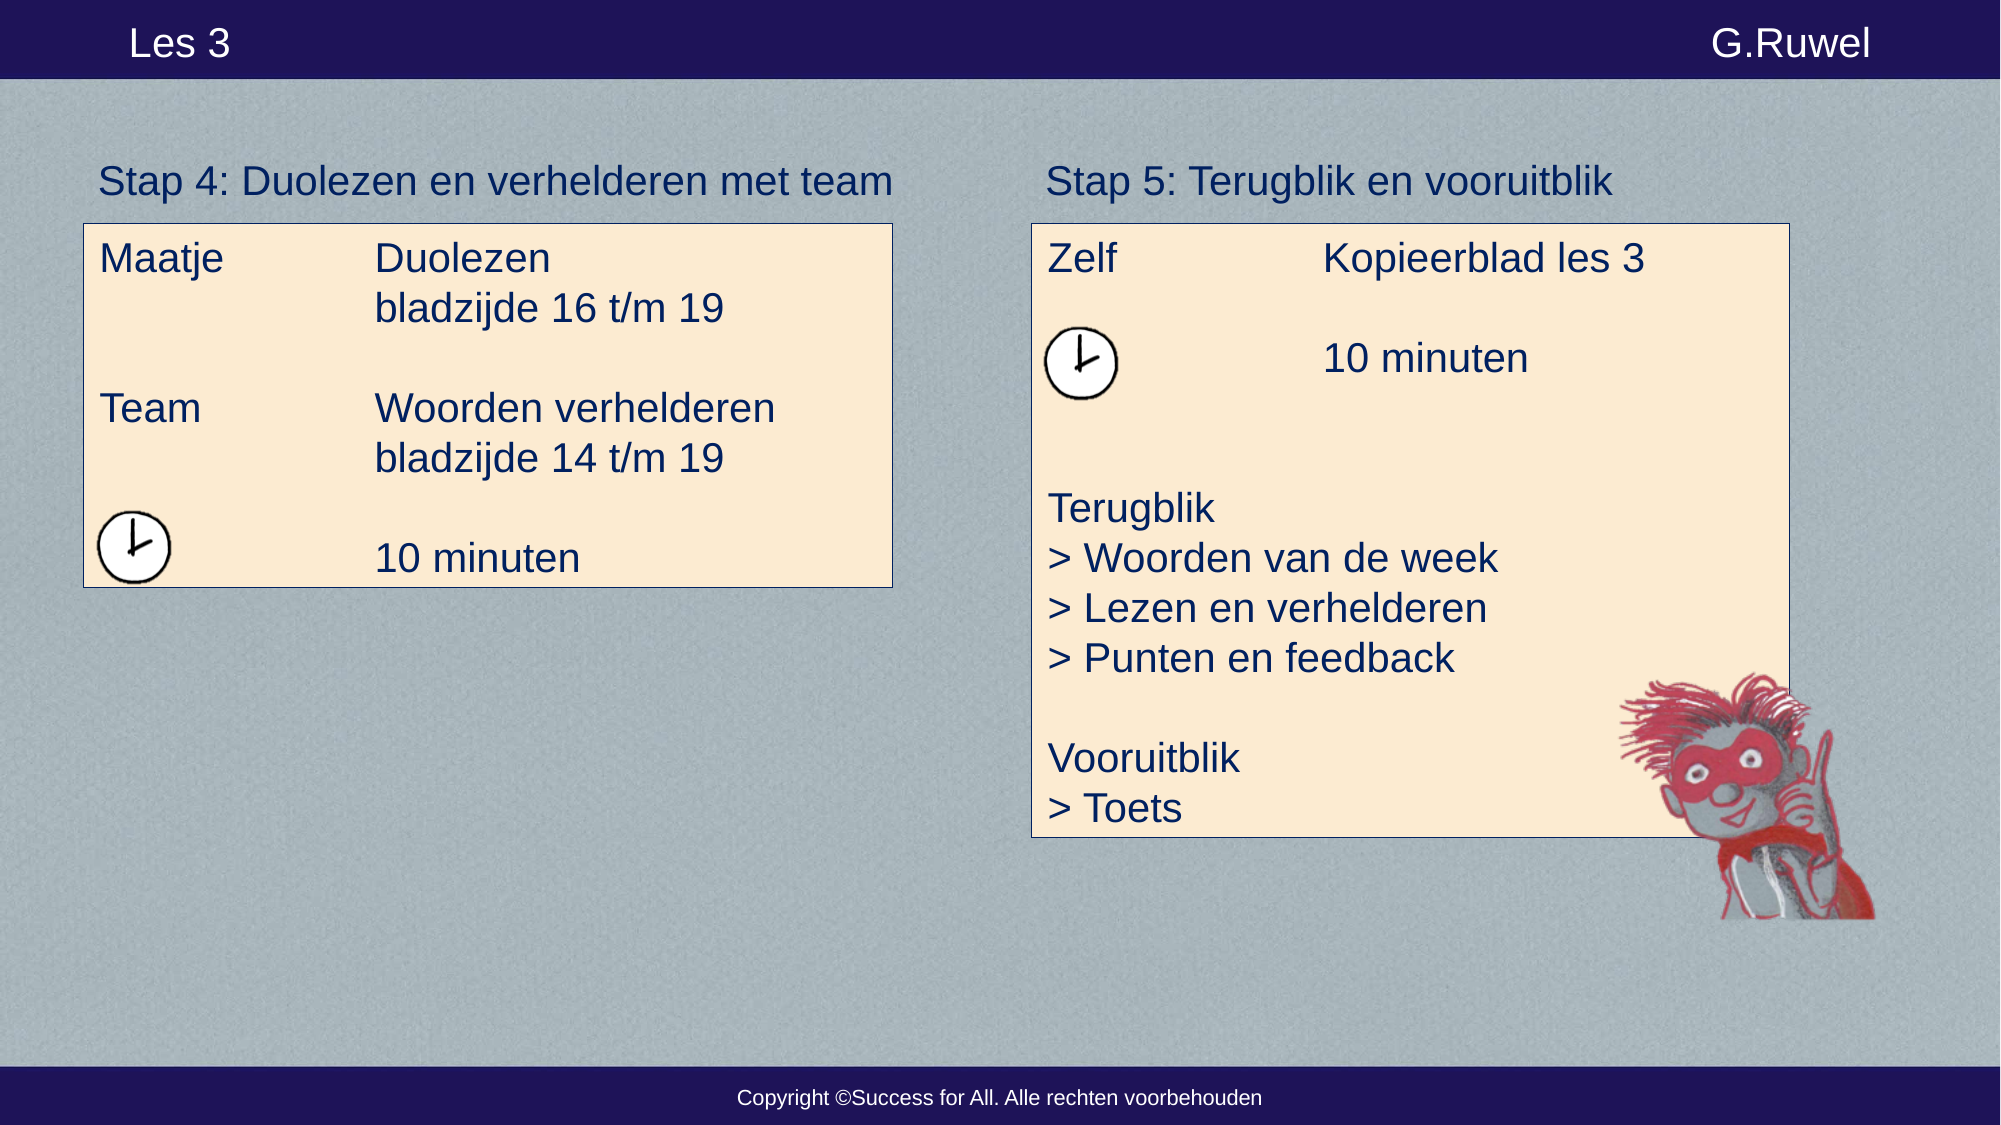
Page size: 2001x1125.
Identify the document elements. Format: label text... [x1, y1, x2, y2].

text_box G.Ruwel [999, 8, 1886, 73]
text_box Stap 5: Terugblik en vooruitblik [1030, 145, 1823, 211]
picture [0, 0, 2001, 1125]
text_box Zelf Kopieerblad les 3 10 minuten Terugblik > Woorden van de week > Lezen en verhelderen > Punten en feedback Vooruitblik > Toets [1031, 223, 1790, 838]
text_box Maatje Duolezen bladzijde 16 t/m 19 Team Woorden verhelderen bladzijde 14 t/m 19 10 minuten [83, 223, 893, 588]
text_box Stap 4: Duolezen en verhelderen met team [83, 146, 926, 212]
text_box Copyright ©Success for All. Alle rechten voorbehouden [0, 1076, 2000, 1125]
text_box Les 3 [114, 8, 354, 73]
